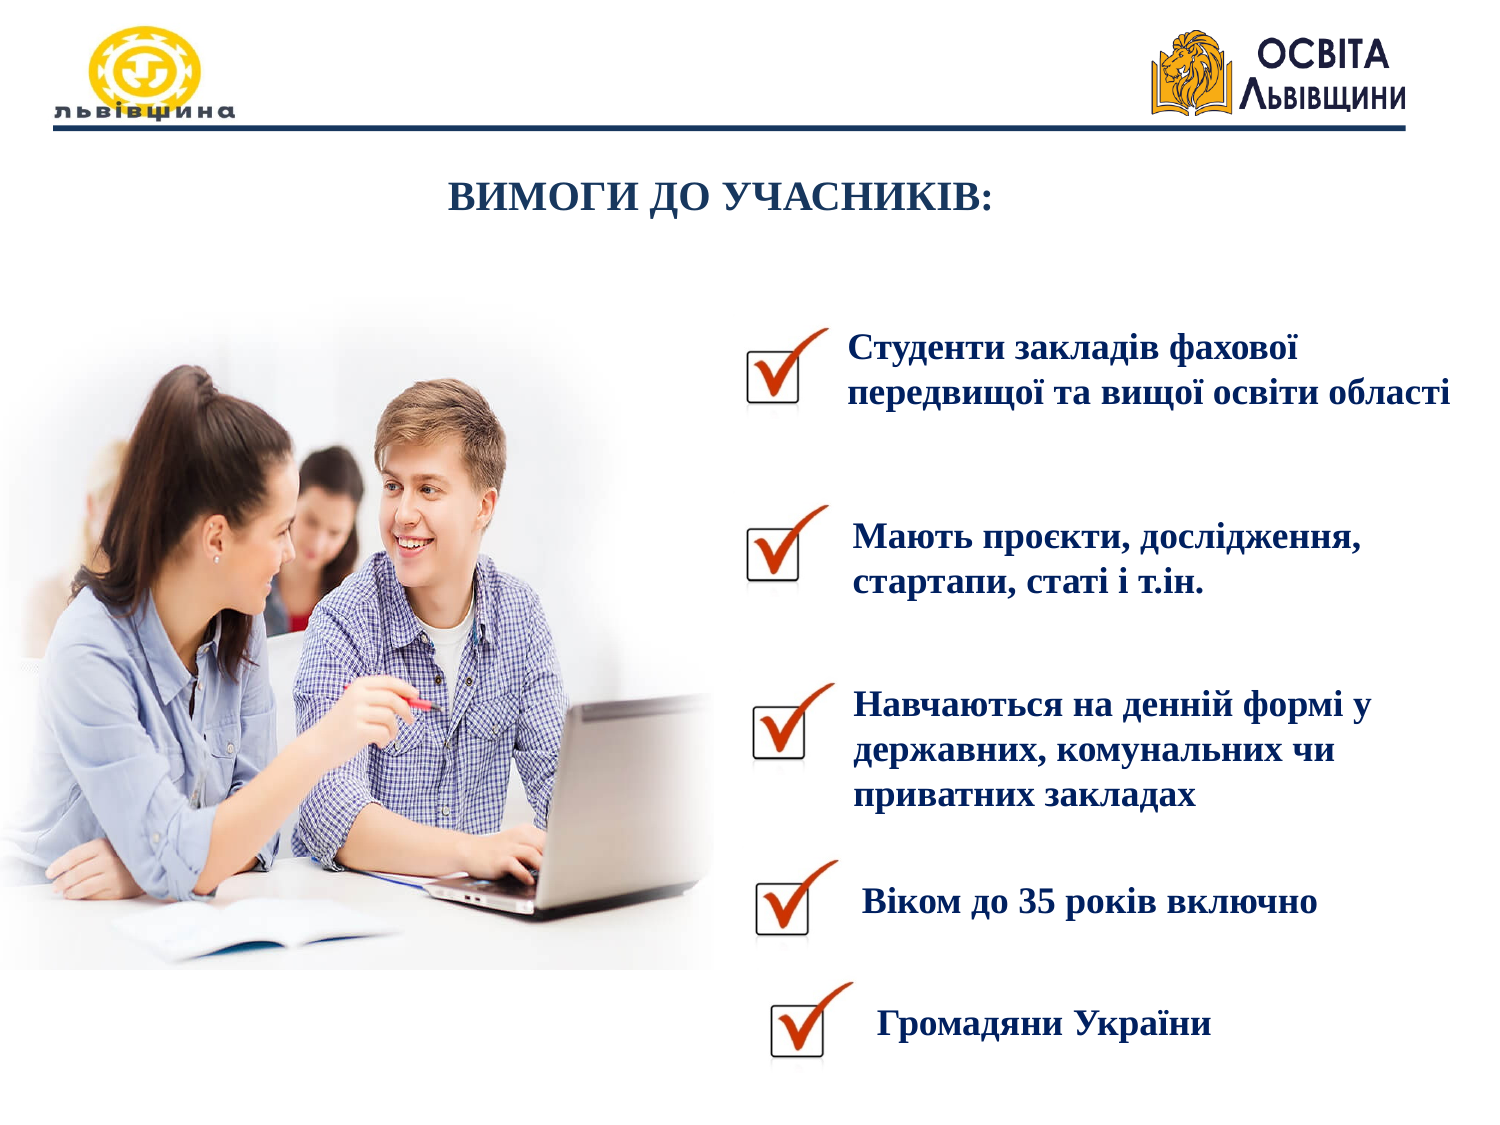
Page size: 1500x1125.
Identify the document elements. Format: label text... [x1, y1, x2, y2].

text_box Громадяни України [867, 990, 1323, 1050]
text_box [254, 125, 1406, 132]
text_box Навчаються на денній формі у державних, комунальних чи приватних закладах [838, 671, 1500, 822]
picture [739, 669, 845, 775]
picture [732, 491, 838, 597]
picture [1151, 30, 1418, 116]
picture [41, 0, 249, 165]
text_box ВИМОГИ ДО УЧАСНИКІВ: [29, 160, 1424, 226]
text_box Мають проєкти, дослідження, стартапи, статі і т.ін. [837, 503, 1429, 609]
text_box Віком до 35 років включно [852, 868, 1379, 929]
text_box Студенти закладів фахової передвищої та вищої освіти області [840, 314, 1500, 420]
picture [0, 288, 715, 970]
picture [742, 846, 848, 952]
picture [732, 313, 838, 420]
picture [757, 967, 863, 1073]
